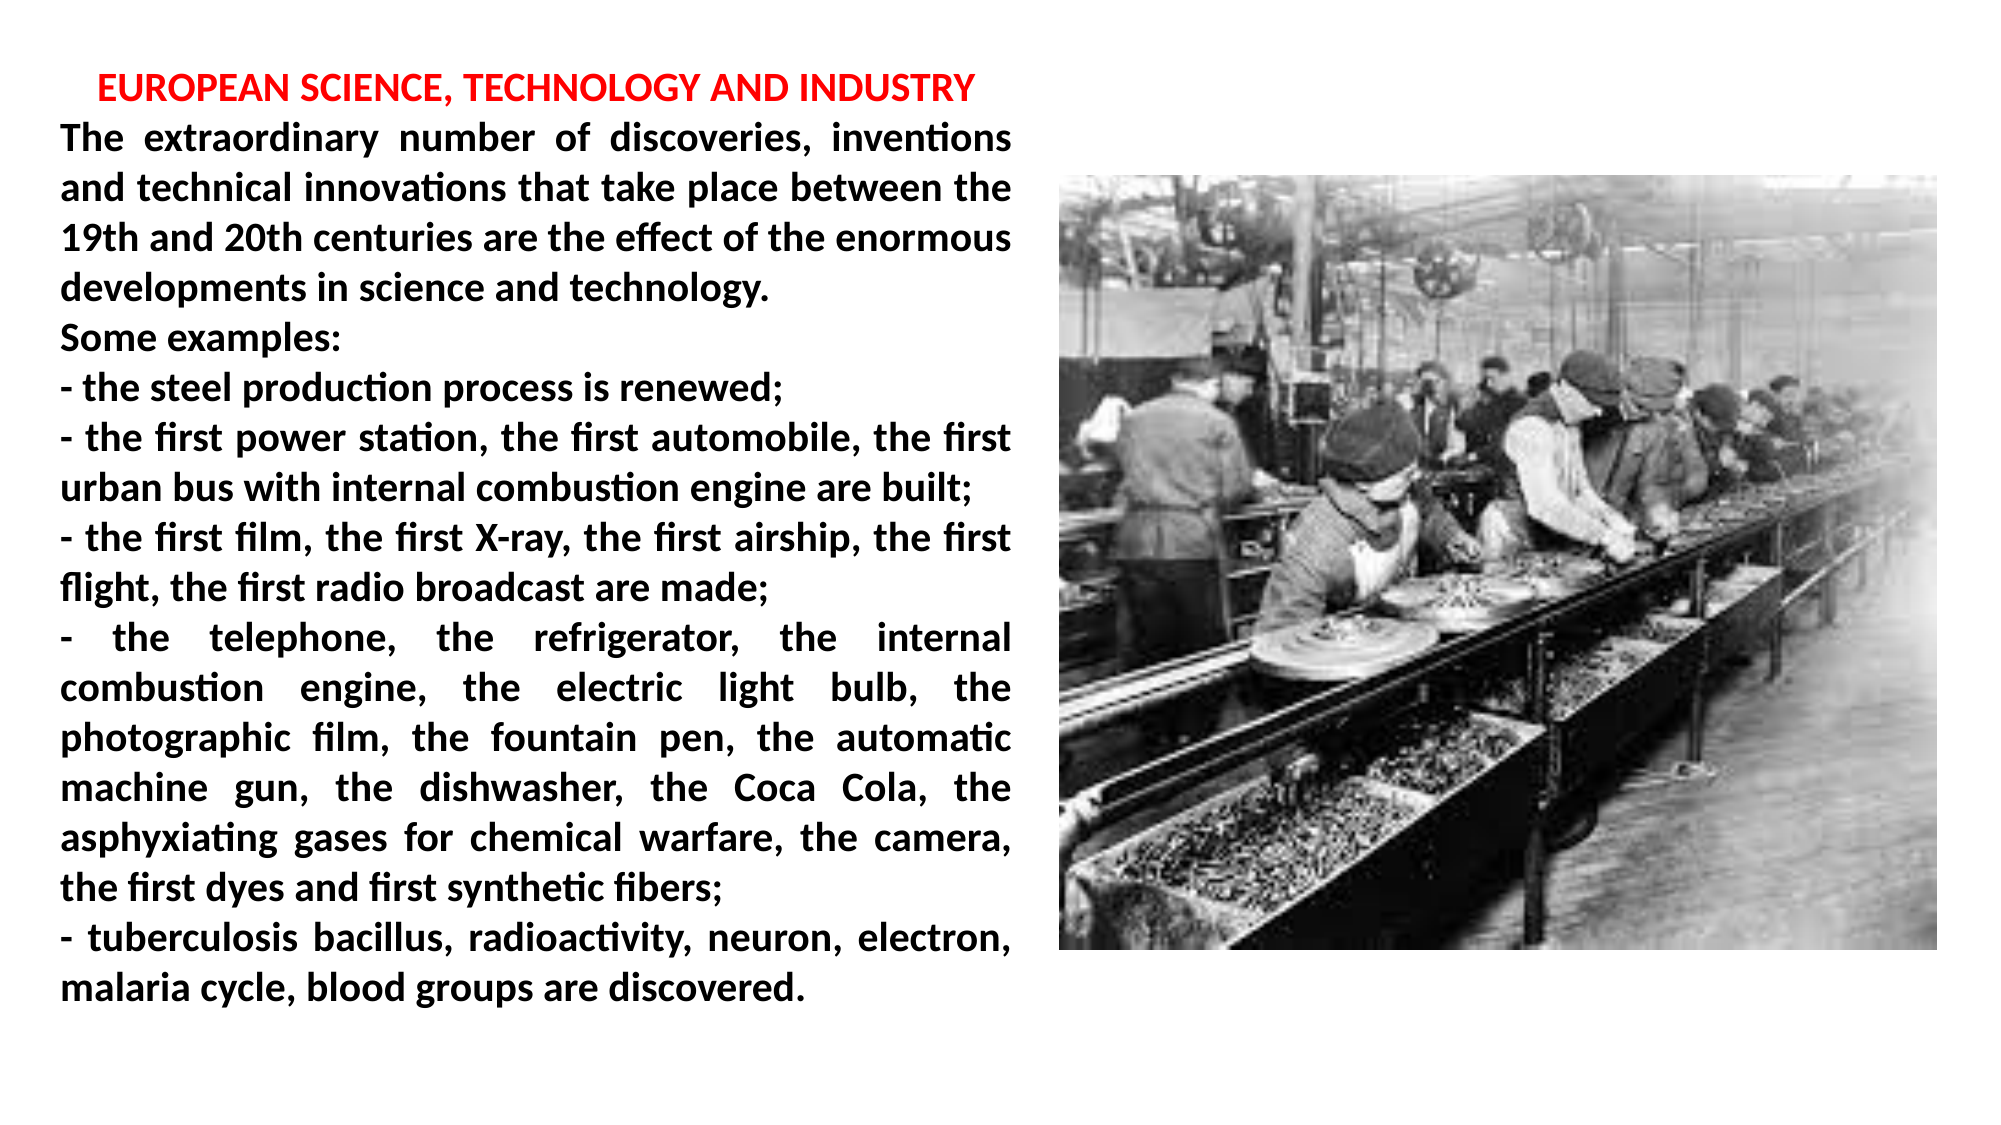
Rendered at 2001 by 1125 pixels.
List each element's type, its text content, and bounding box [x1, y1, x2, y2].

picture [1059, 175, 1937, 950]
text_box EUROPEAN SCIENCE, TECHNOLOGY AND INDUSTRY The extraordinary number of discoveries, inventions and technical innovations that take place between the 19th and 20th centuries are the effect of the enormous developments in science and technology. Some examples: - the steel production process is renewed; - the first power station, the first automobile, the first urban bus with internal combustion engine are built; - the first film, the first X-ray, the first airship, the first flight, the first radio broadcast are made; - the telephone, the refrigerator, the internal combustion engine, the electric light bulb, the photographic film, the fountain pen, the automatic machine gun, the dishwasher, the Coca Cola, the asphyxiating gases for chemical warfare, the camera, the first dyes and first synthetic fibers; - tuberculosis bacillus, radioactivity, neuron, electron, malaria cycle, blood groups are discovered. [45, 52, 1028, 1018]
